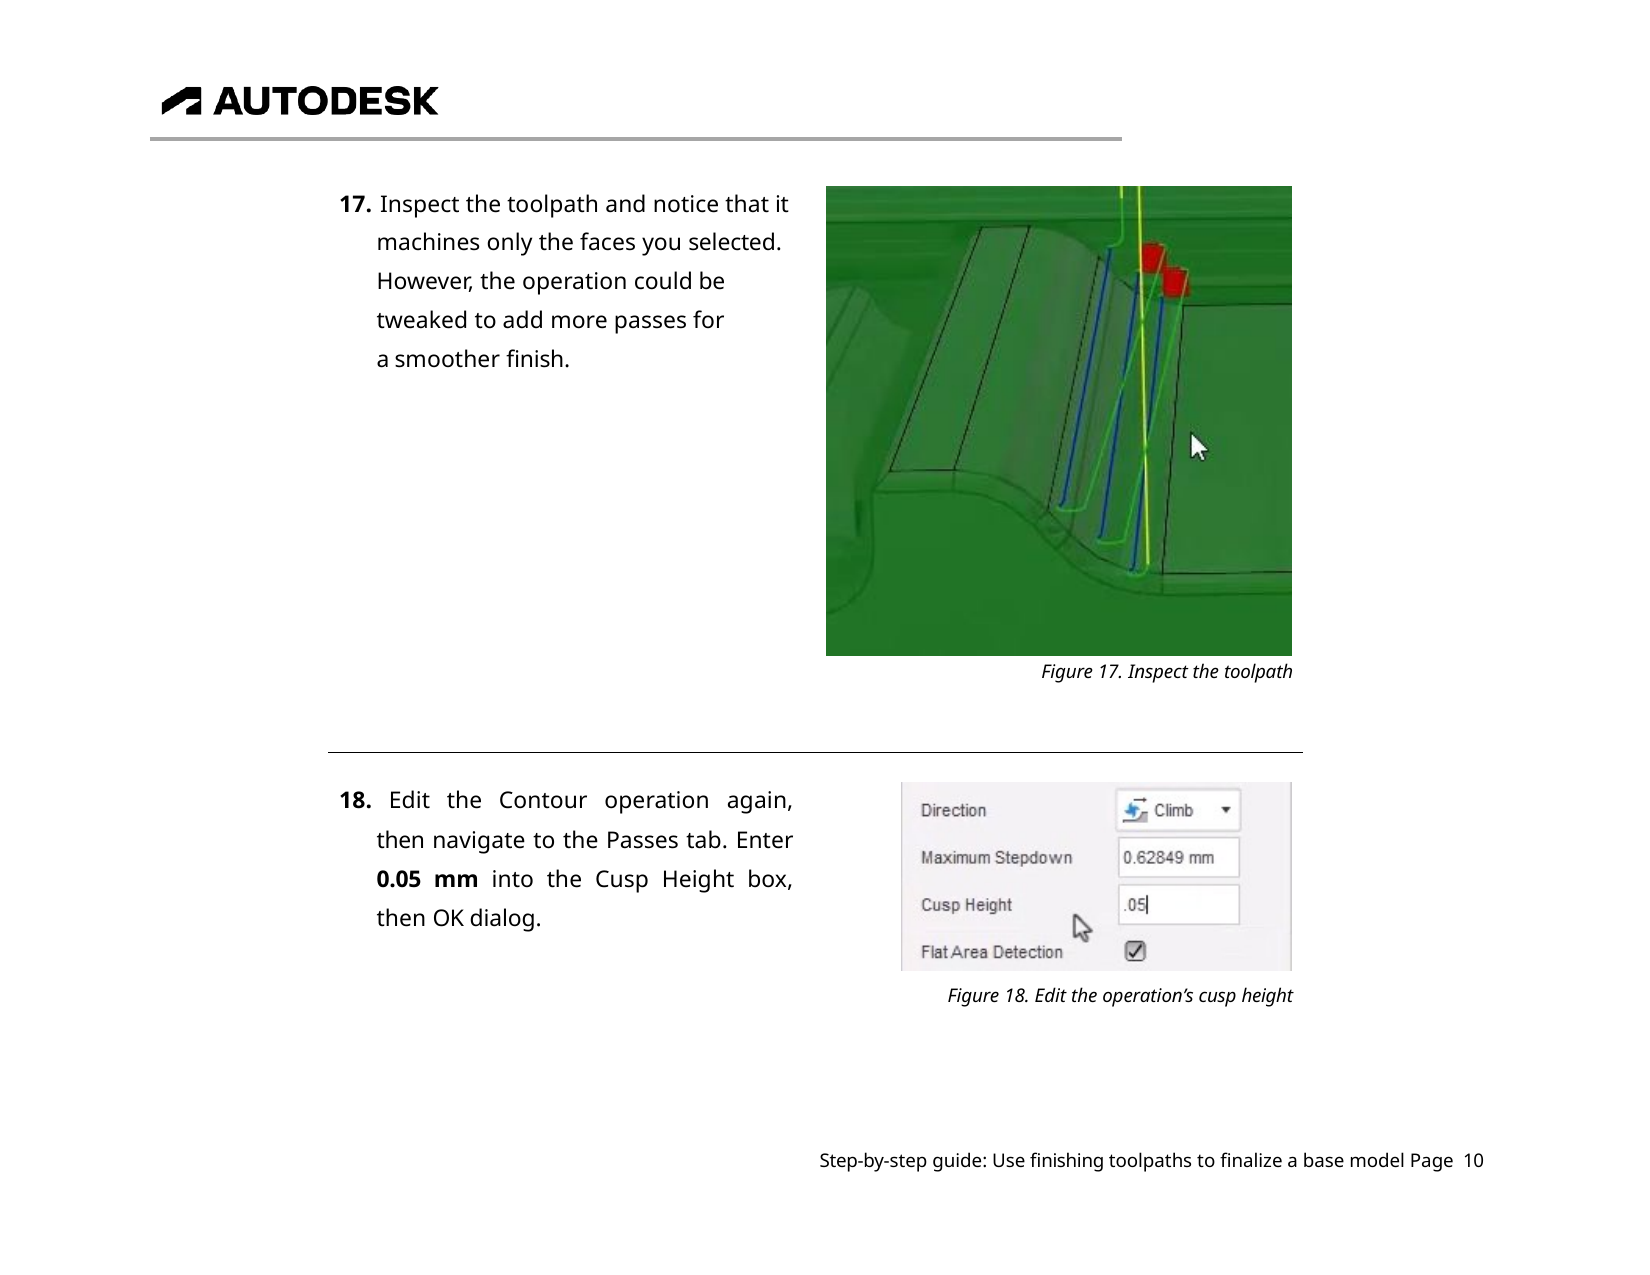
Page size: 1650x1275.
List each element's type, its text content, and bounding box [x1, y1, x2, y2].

table_header 17. Inspect the toolpath and notice that it machines only the faces you selected. However, the operation could be tweaked to add more passes for a smoother finish. [328, 187, 809, 752]
picture [900, 782, 1292, 971]
table_header Figure 17. Inspect the toolpath [809, 187, 1303, 752]
table_cell Figure 18. Edit the operation’s cusp height [809, 753, 1303, 1016]
picture [825, 186, 1292, 656]
slide_number Step-by-step guide: Use finishing toolpaths to finalize a base model Page 10 [817, 1145, 1509, 1275]
table_cell 18. Edit the Contour operation again, then navigate to the Passes tab. Enter 0.05 mm into the Cusp Height box, then OK dialog. [328, 753, 809, 1016]
picture [161, 86, 439, 115]
